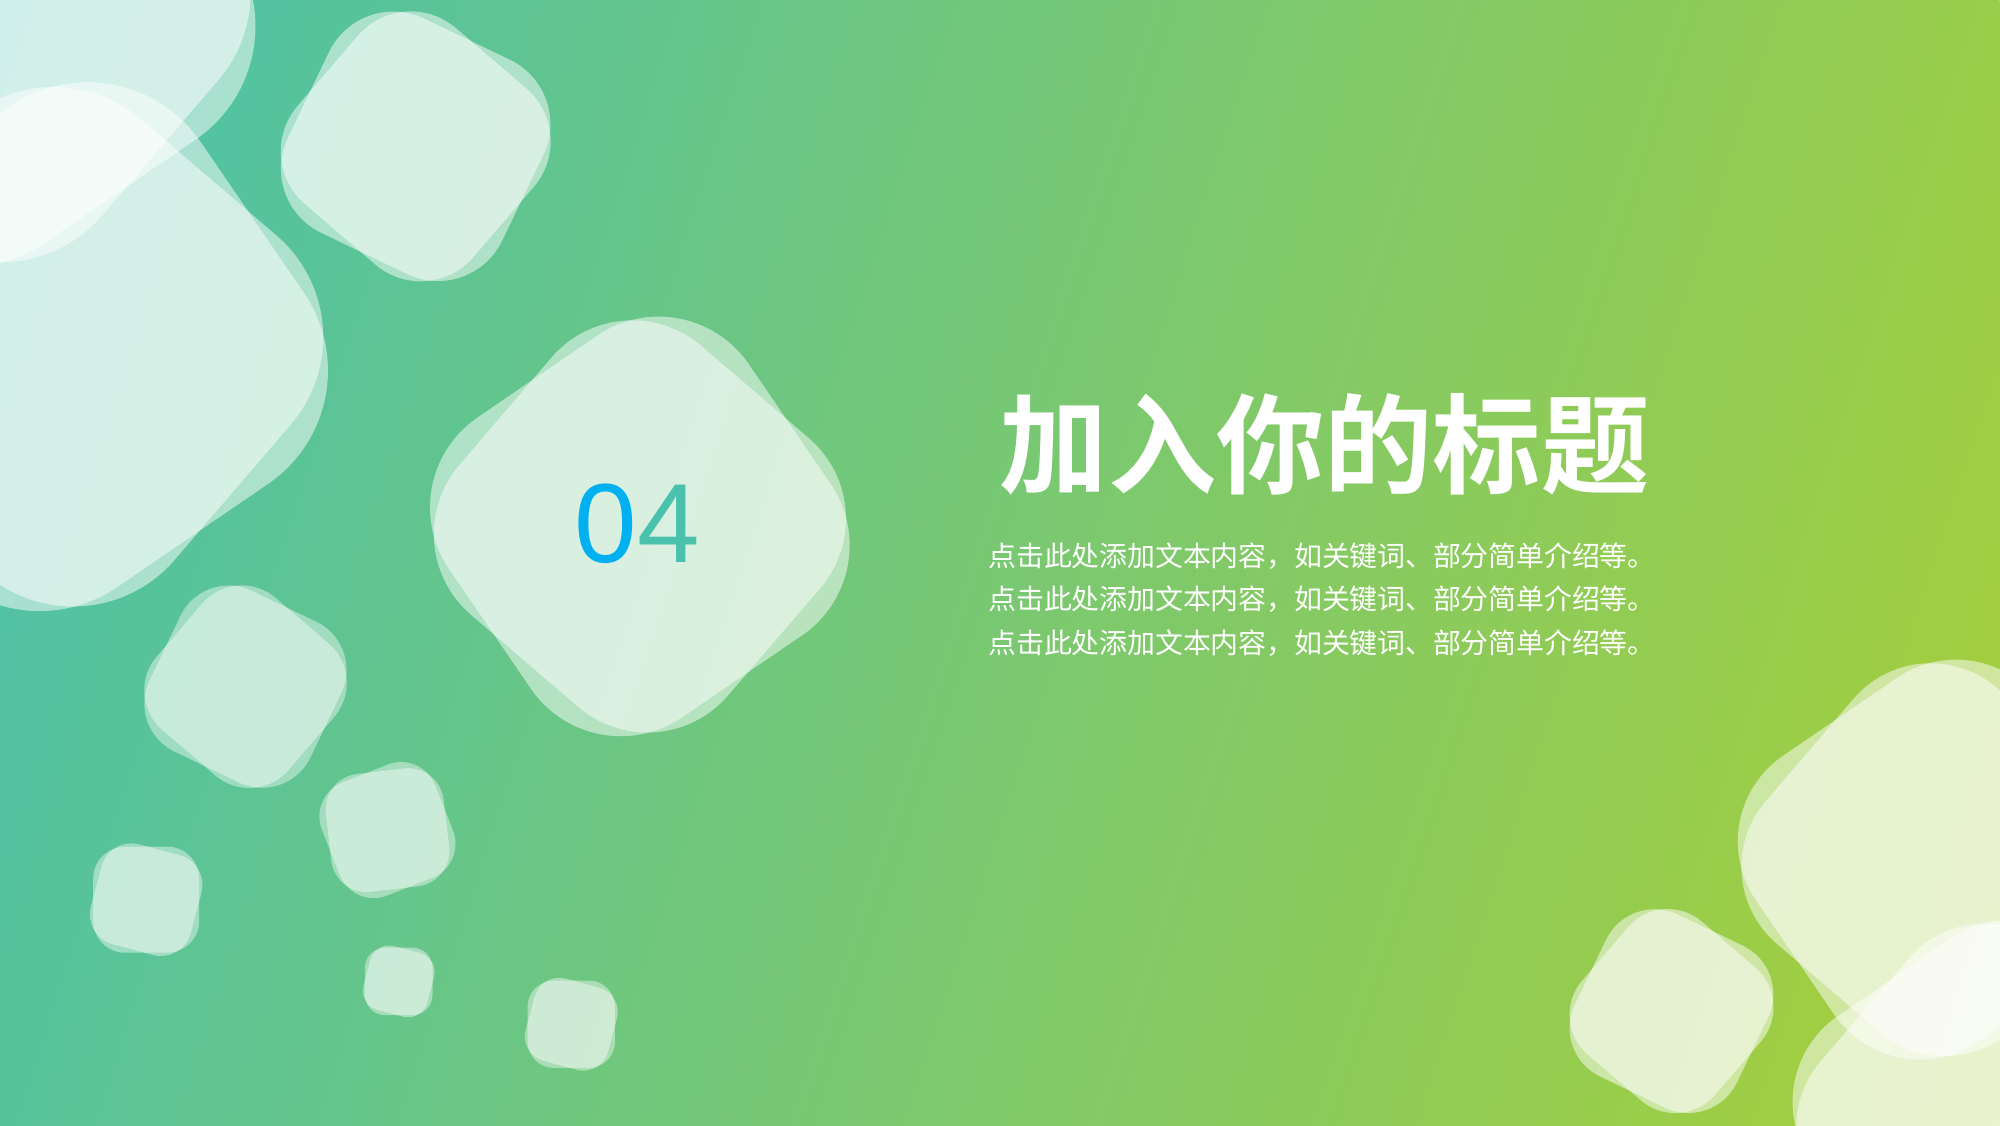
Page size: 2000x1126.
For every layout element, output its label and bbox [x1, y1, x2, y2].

text_box [0, 0, 616, 1069]
text_box [340, 344, 934, 709]
text_box [968, 369, 1682, 712]
text_box [0, 0, 2000, 1126]
text_box [1581, 686, 2000, 1126]
